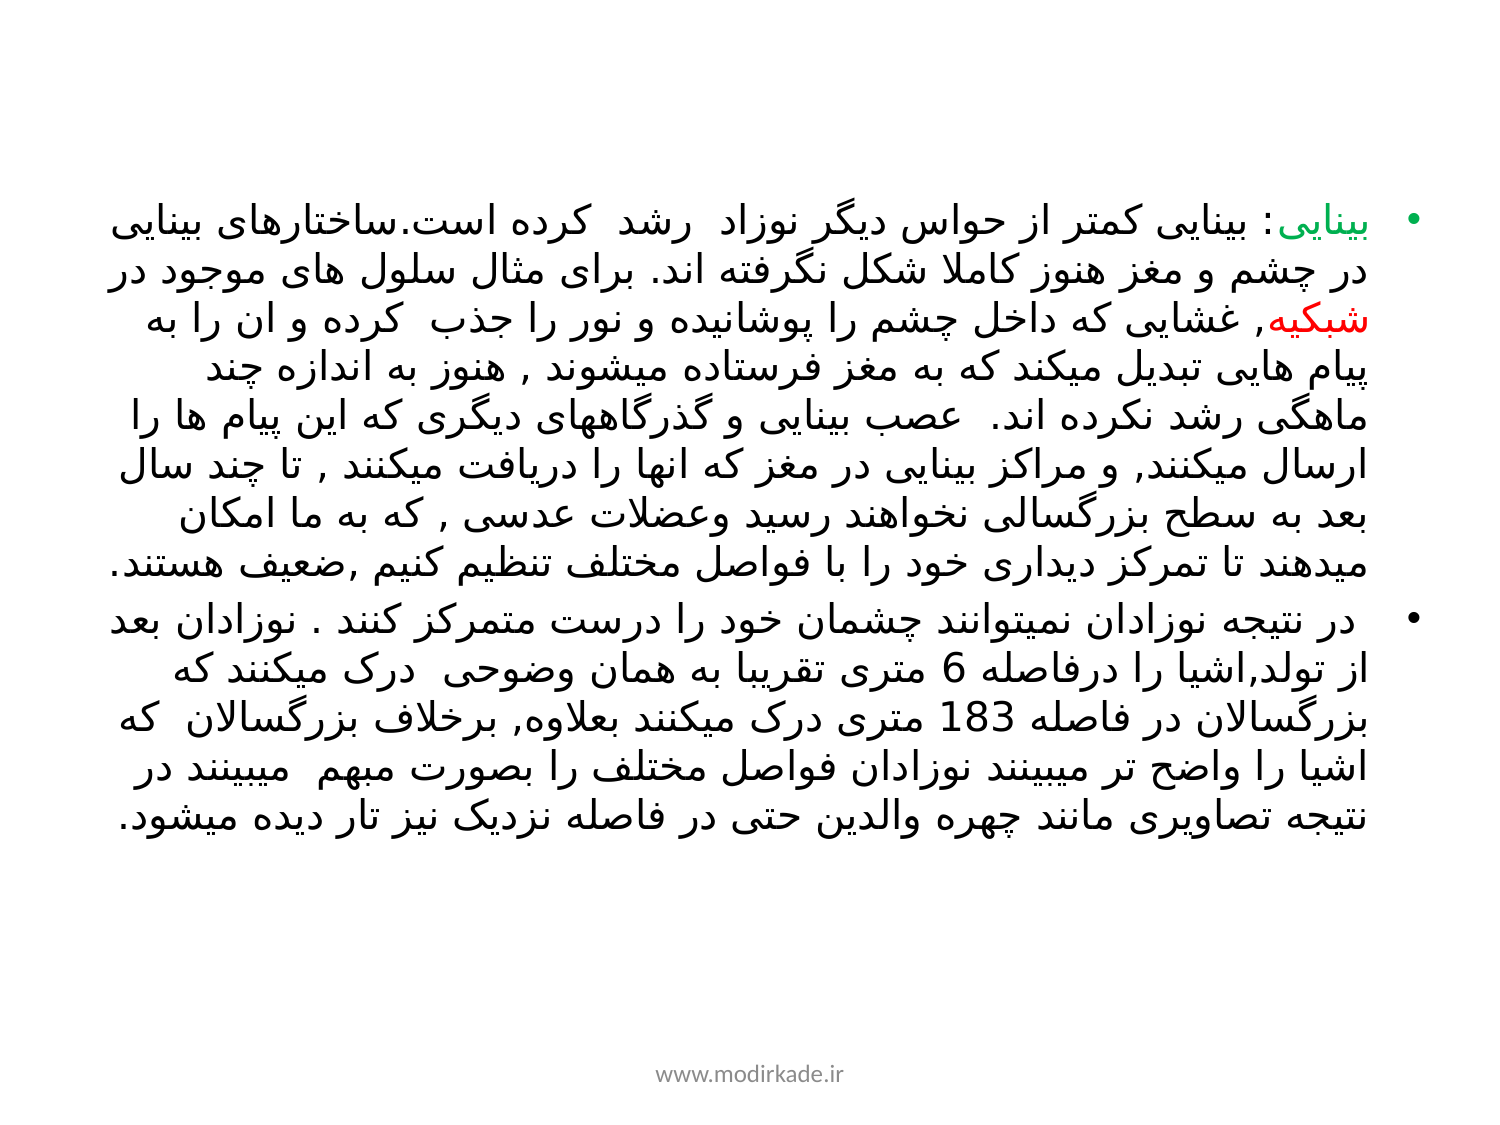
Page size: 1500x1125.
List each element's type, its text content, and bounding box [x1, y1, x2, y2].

list بینایی: بینایی کمتر از حواس دیگر نوزاد رشد کرده است.ساختارهای بینایی در چشم و مغز هنوز کاملا شکل نگرفته اند. برای مثال سلول های موجود در شبکیه, غشایی که داخل چشم را پوشانیده و نور را جذب کرده و ان را به پیام هایی تبدیل میکند که به مغز فرستاده میشوند , هنوز به اندازه چند ماهگی رشد نکرده اند. عصب بینایی و گذرگاههای دیگری که این پیام ها را ارسال میکنند, و مراکز بینایی در مغز که انها را دریافت میکنند , تا چند سال بعد به سطح بزرگسالی نخواهند رسید وعضلات عدسی , که به ما امکان میدهند تا تمرکز دیداری خود را با فواصل مختلف تنظیم کنیم ,ضعیف هستند. در نتیجه نوزادان نمیتوانند چشمان خود را درست متمرکز کنند . نوزادان بعد از تولد,اشیا را درفاصله 6 متری تقریبا به همان وضوحی درک میکنند که بزرگسالان در فاصله 183 متری درک میکنند بعلاوه, برخلاف بزرگسالان که اشیا را واضح تر میبینند نوزادان فواصل مختلف را بصورت مبهم میبینند در نتیجه تصاویری مانند چهره والدین حتی در فاصله نزدیک نیز تار دیده میشود. [82, 128, 1432, 872]
footer www.modirkade.ir [512, 1042, 988, 1103]
